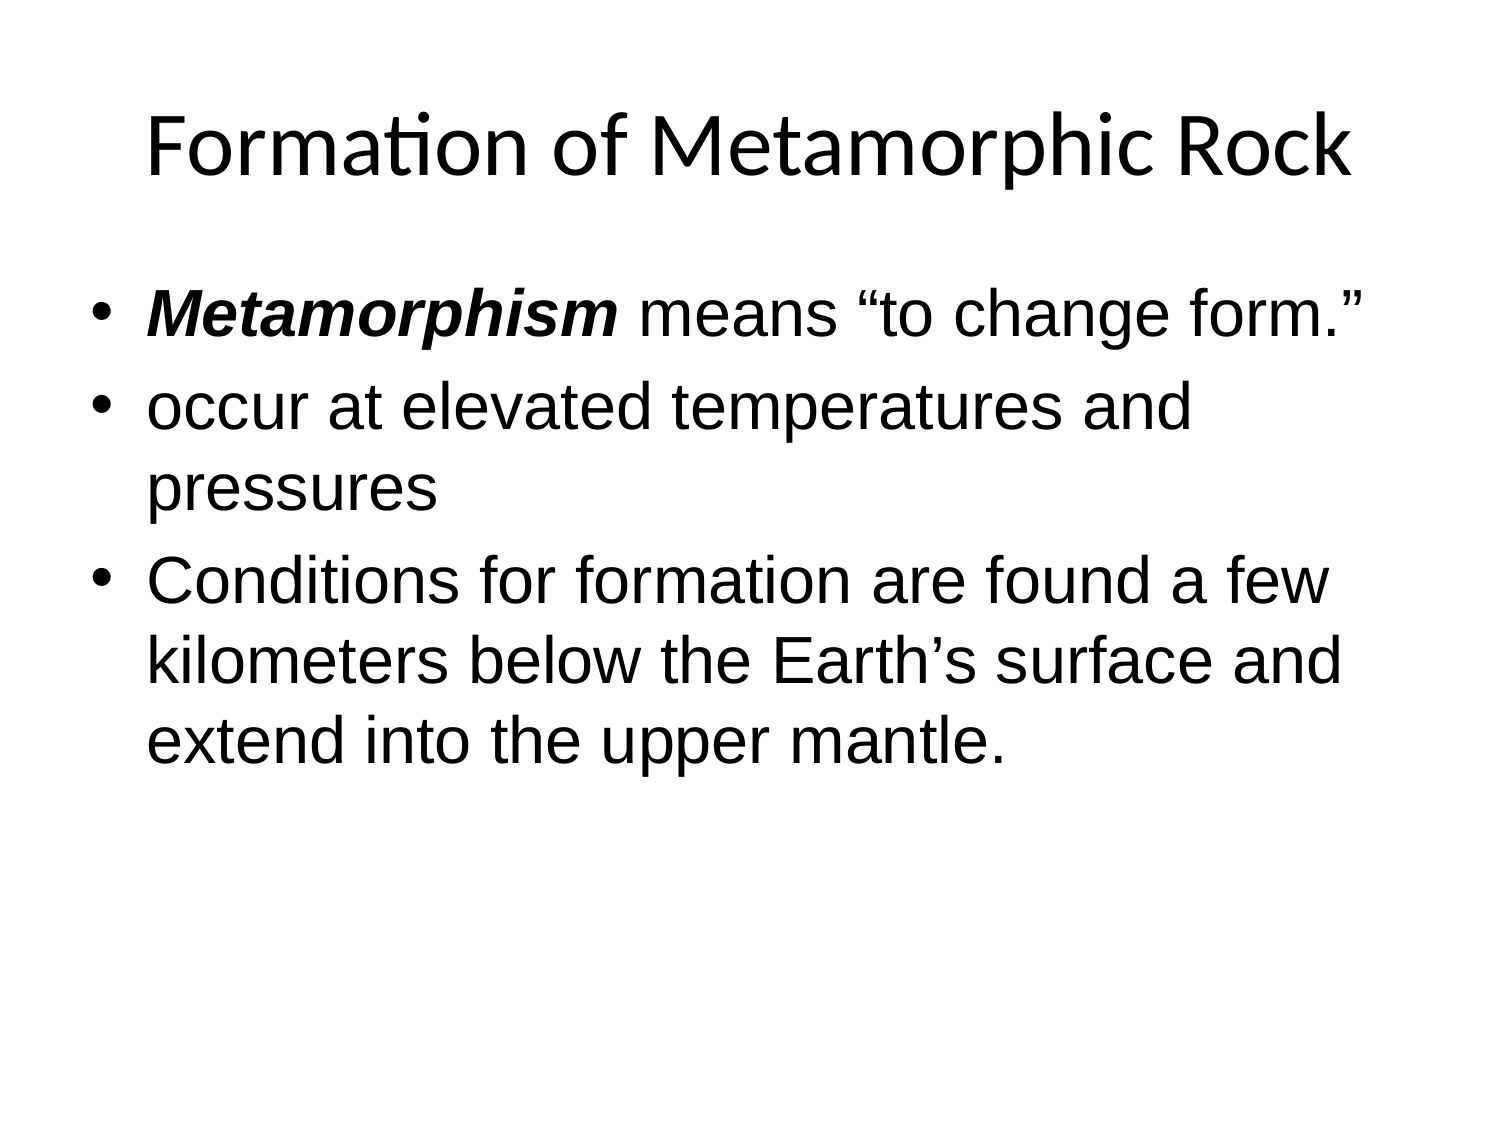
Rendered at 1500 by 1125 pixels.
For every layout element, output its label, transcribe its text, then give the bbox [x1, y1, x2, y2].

list Metamorphism means “to change form.” occur at elevated temperatures and pressures Conditions for formation are found a few kilometers below the Earth’s surface and extend into the upper mantle. [75, 262, 1425, 913]
title Formation of Metamorphic Rock [75, 45, 1425, 233]
